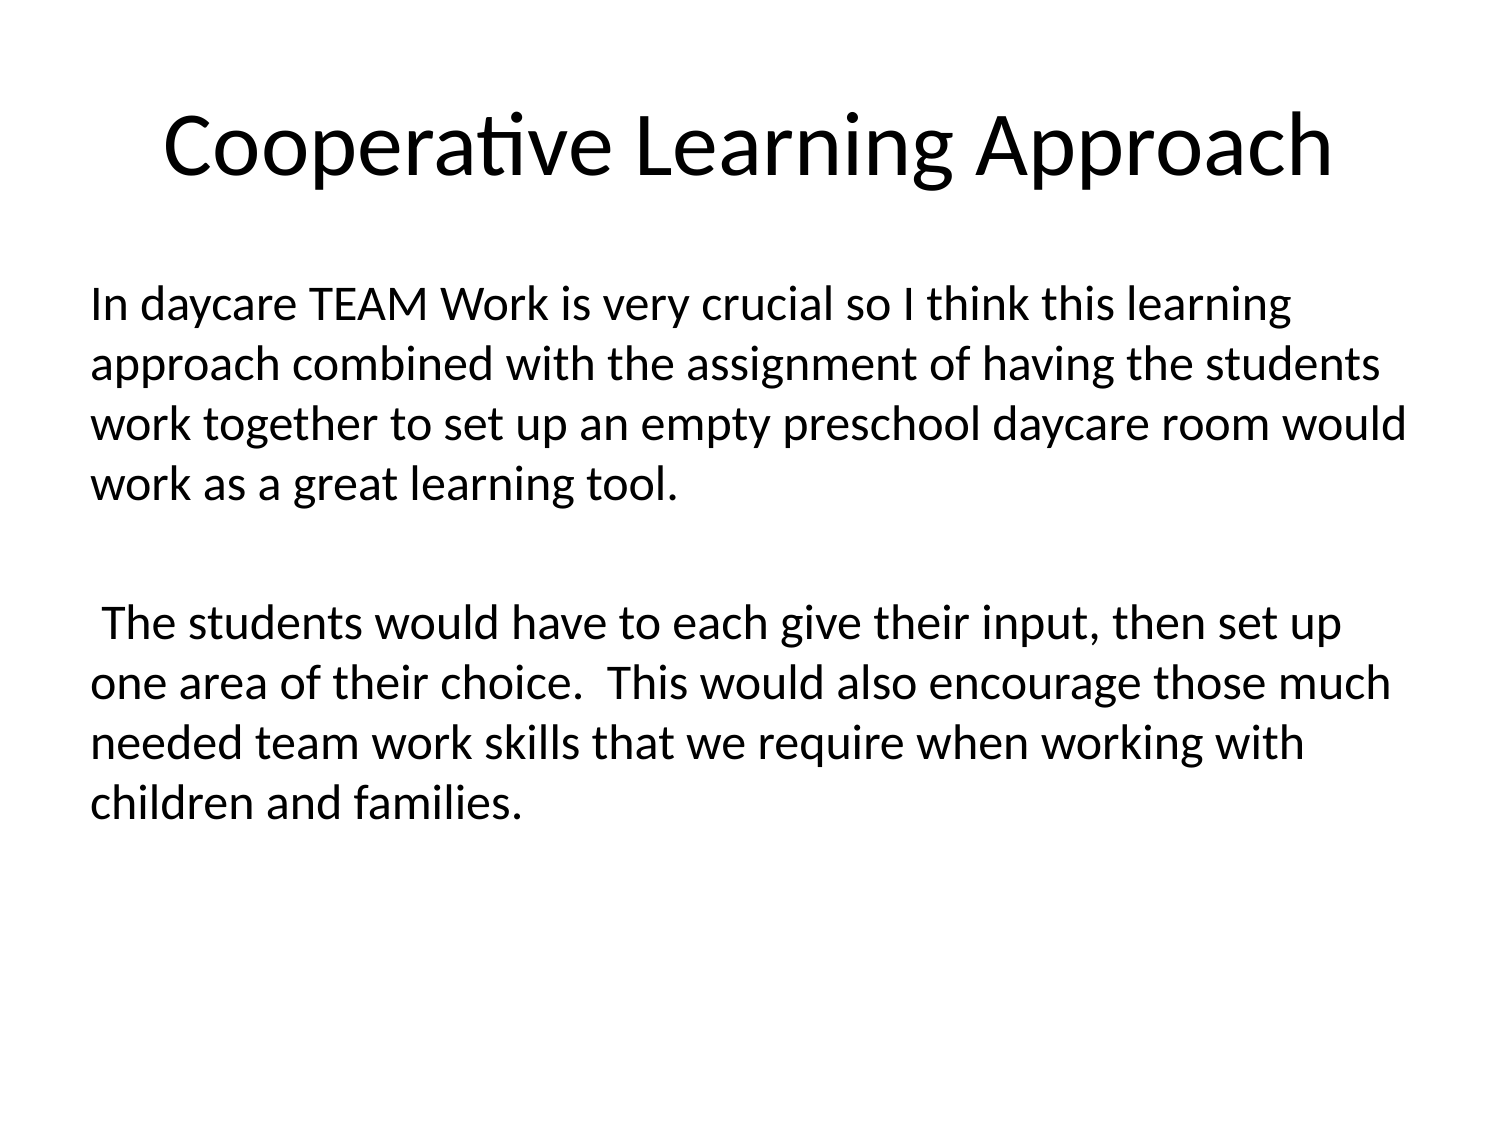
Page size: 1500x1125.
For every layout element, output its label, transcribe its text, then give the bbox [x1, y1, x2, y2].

list In daycare TEAM Work is very crucial so I think this learning approach combined with the assignment of having the students work together to set up an empty preschool daycare room would work as a great learning tool. The students would have to each give their input, then set up one area of their choice. This would also encourage those much needed team work skills that we require when working with children and families. [75, 262, 1425, 1005]
title Cooperative Learning Approach [75, 45, 1425, 233]
